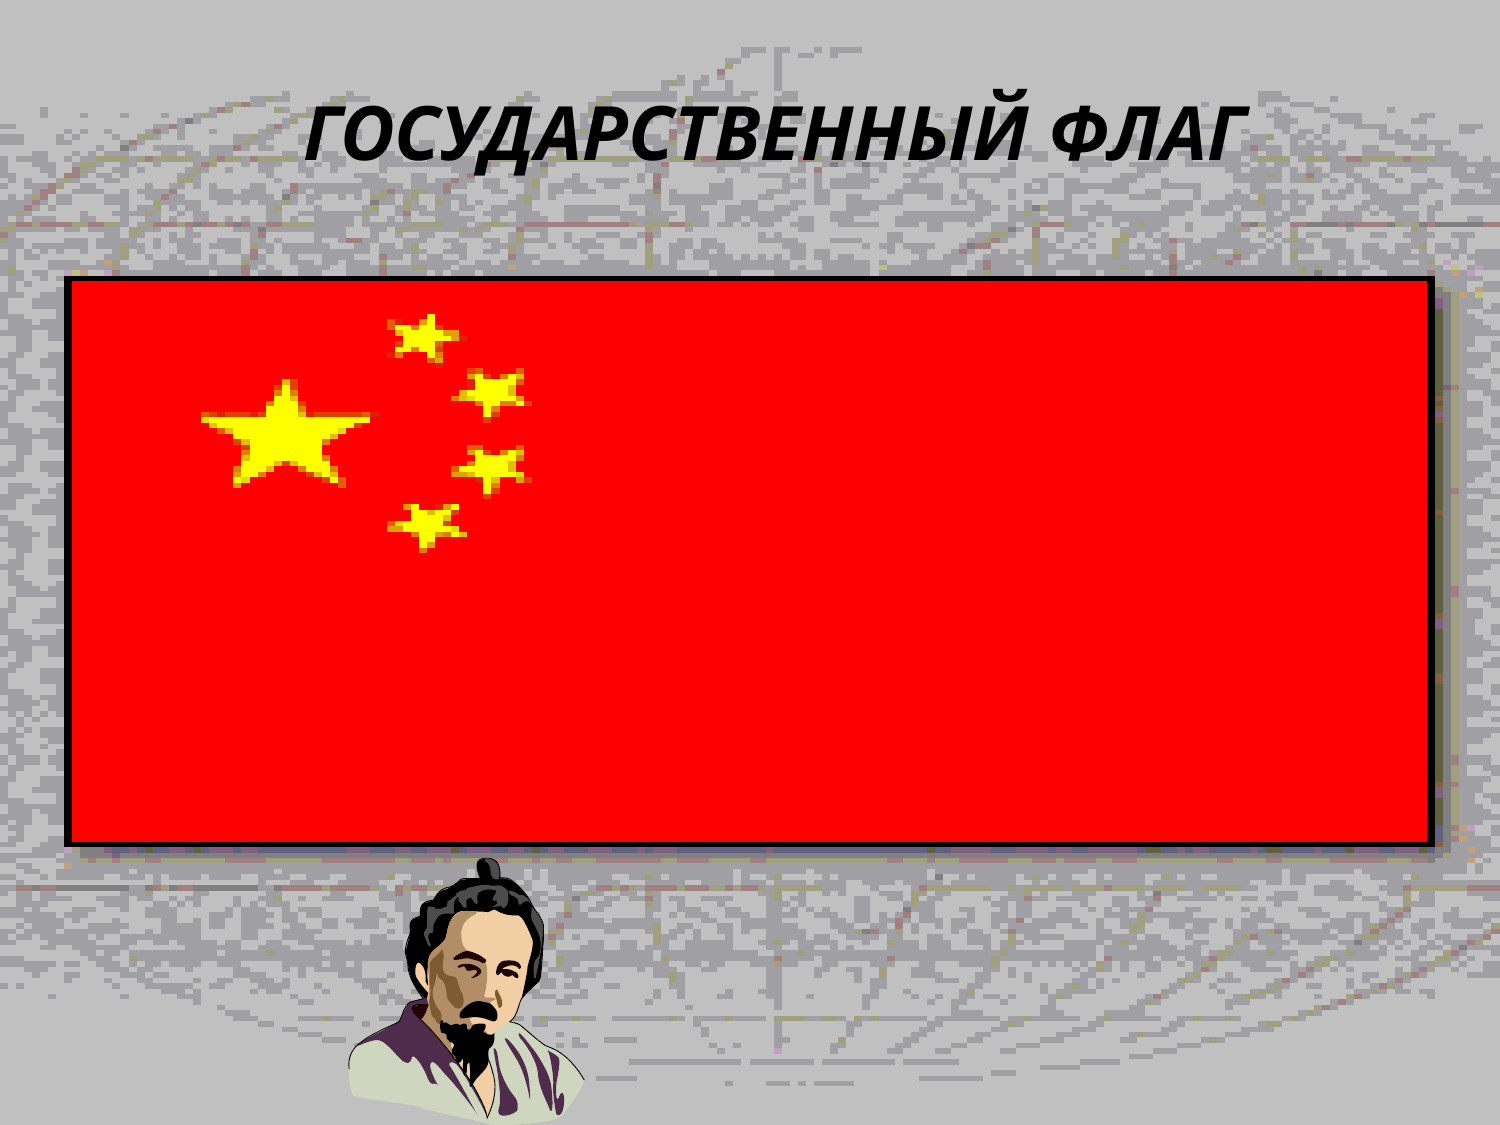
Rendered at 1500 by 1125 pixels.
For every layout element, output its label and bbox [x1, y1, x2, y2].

list [0, 0, 1500, 1125]
picture [348, 857, 585, 1125]
